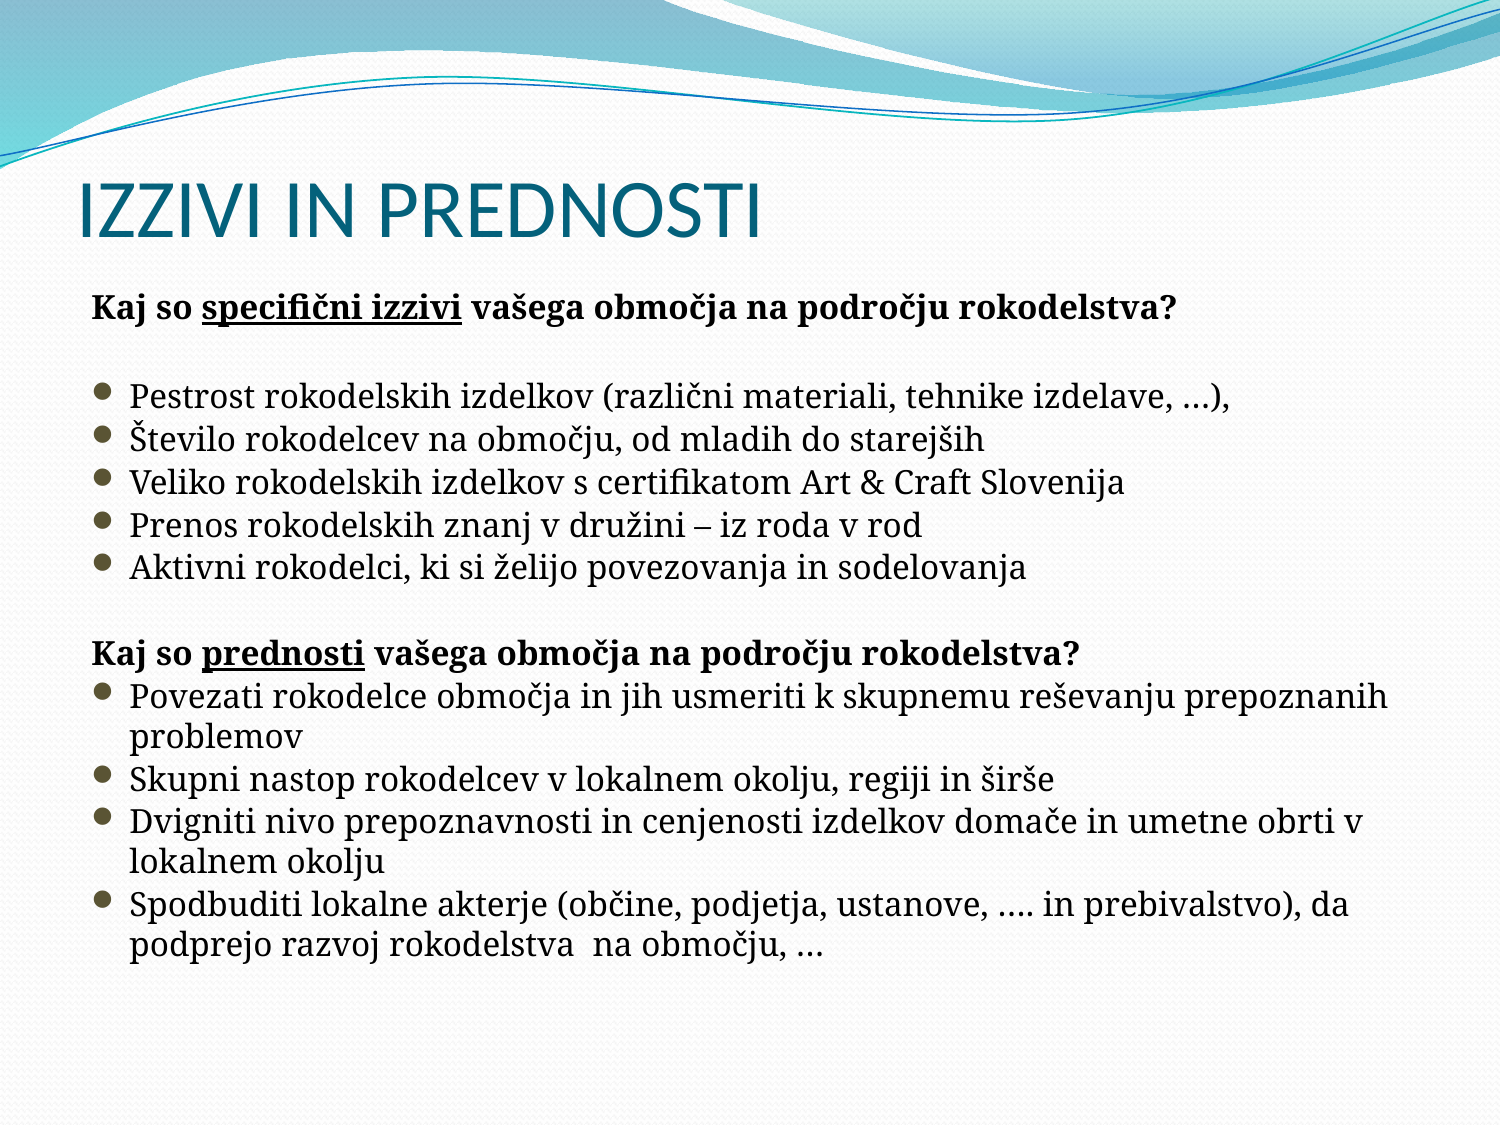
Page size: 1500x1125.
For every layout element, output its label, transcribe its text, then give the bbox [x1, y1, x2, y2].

title IZZIVI IN PREDNOSTI [76, 66, 1427, 254]
list Kaj so specifični izzivi vašega območja na področju rokodelstva? Pestrost rokodelskih izdelkov (različni materiali, tehnike izdelave, …), Število rokodelcev na območju, od mladih do starejših Veliko rokodelskih izdelkov s certifikatom Art & Craft Slovenija Prenos rokodelskih znanj v družini – iz roda v rod Aktivni rokodelci, ki si želijo povezovanja in sodelovanja Kaj so prednosti vašega območja na področju rokodelstva? Povezati rokodelce območja in jih usmeriti k skupnemu reševanju prepoznanih problemov Skupni nastop rokodelcev v lokalnem okolju, regiji in širše Dvigniti nivo prepoznavnosti in cenjenosti izdelkov domače in umetne obrti v lokalnem okolju Spodbuditi lokalne akterje (občine, podjetja, ustanove, …. in prebivalstvo), da podprejo razvoj rokodelstva na območju, … [76, 278, 1427, 999]
